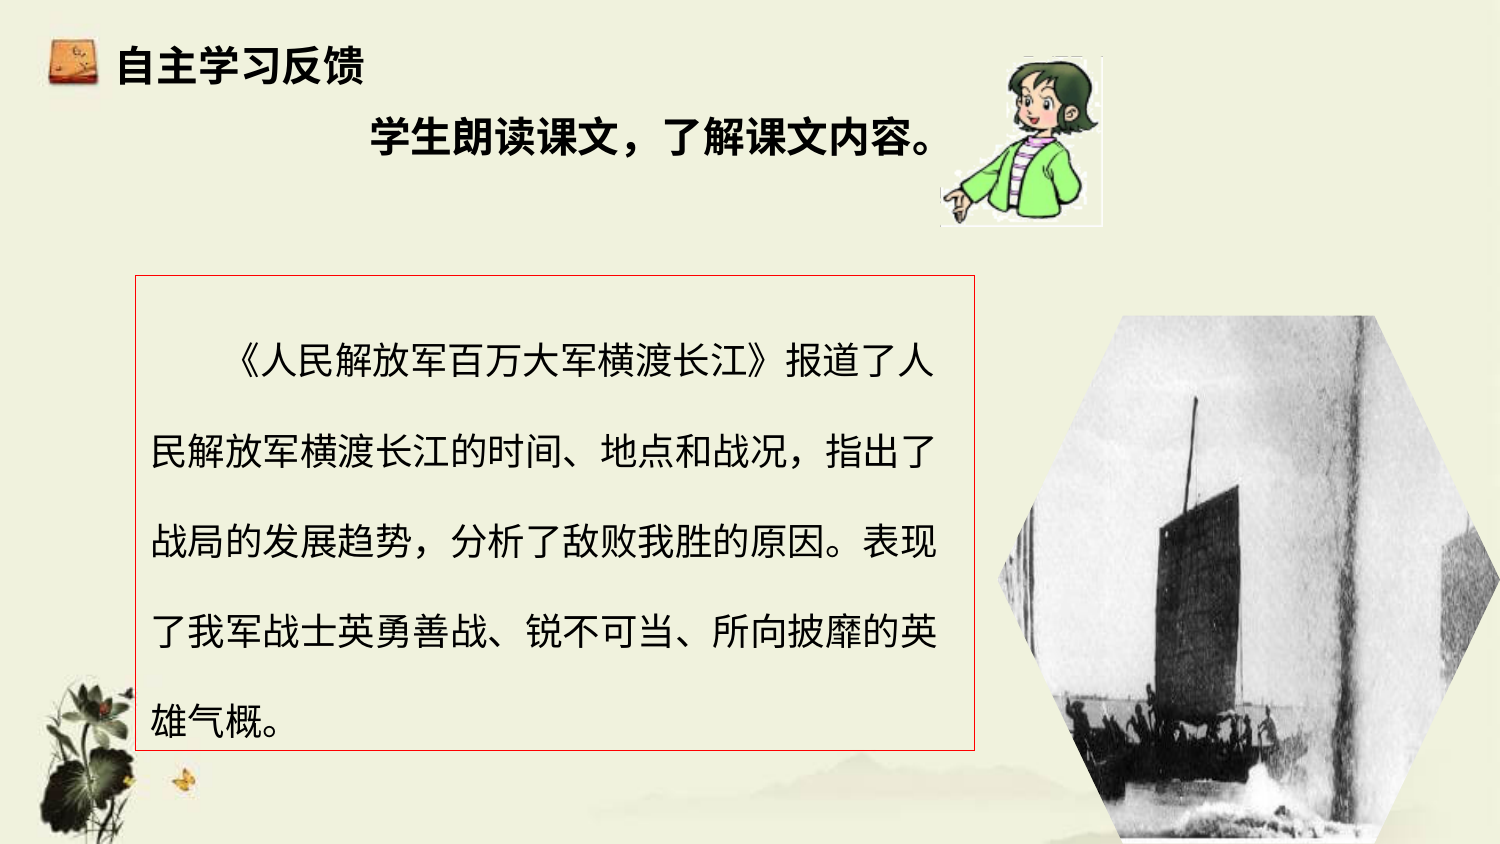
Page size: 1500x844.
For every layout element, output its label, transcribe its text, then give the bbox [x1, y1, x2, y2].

picture [0, 0, 1500, 844]
text_box 《人民解放军百万大军横渡长江》报道了人民解放军横渡长江的时间、地点和战况，指出了战局的发展趋势，分析了敌败我胜的原因。表现了我军战士英勇善战、锐不可当、所向披靡的英雄气概。 [135, 275, 975, 751]
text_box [324, 55, 1103, 227]
text_box 自主学习反馈 [100, 32, 431, 97]
